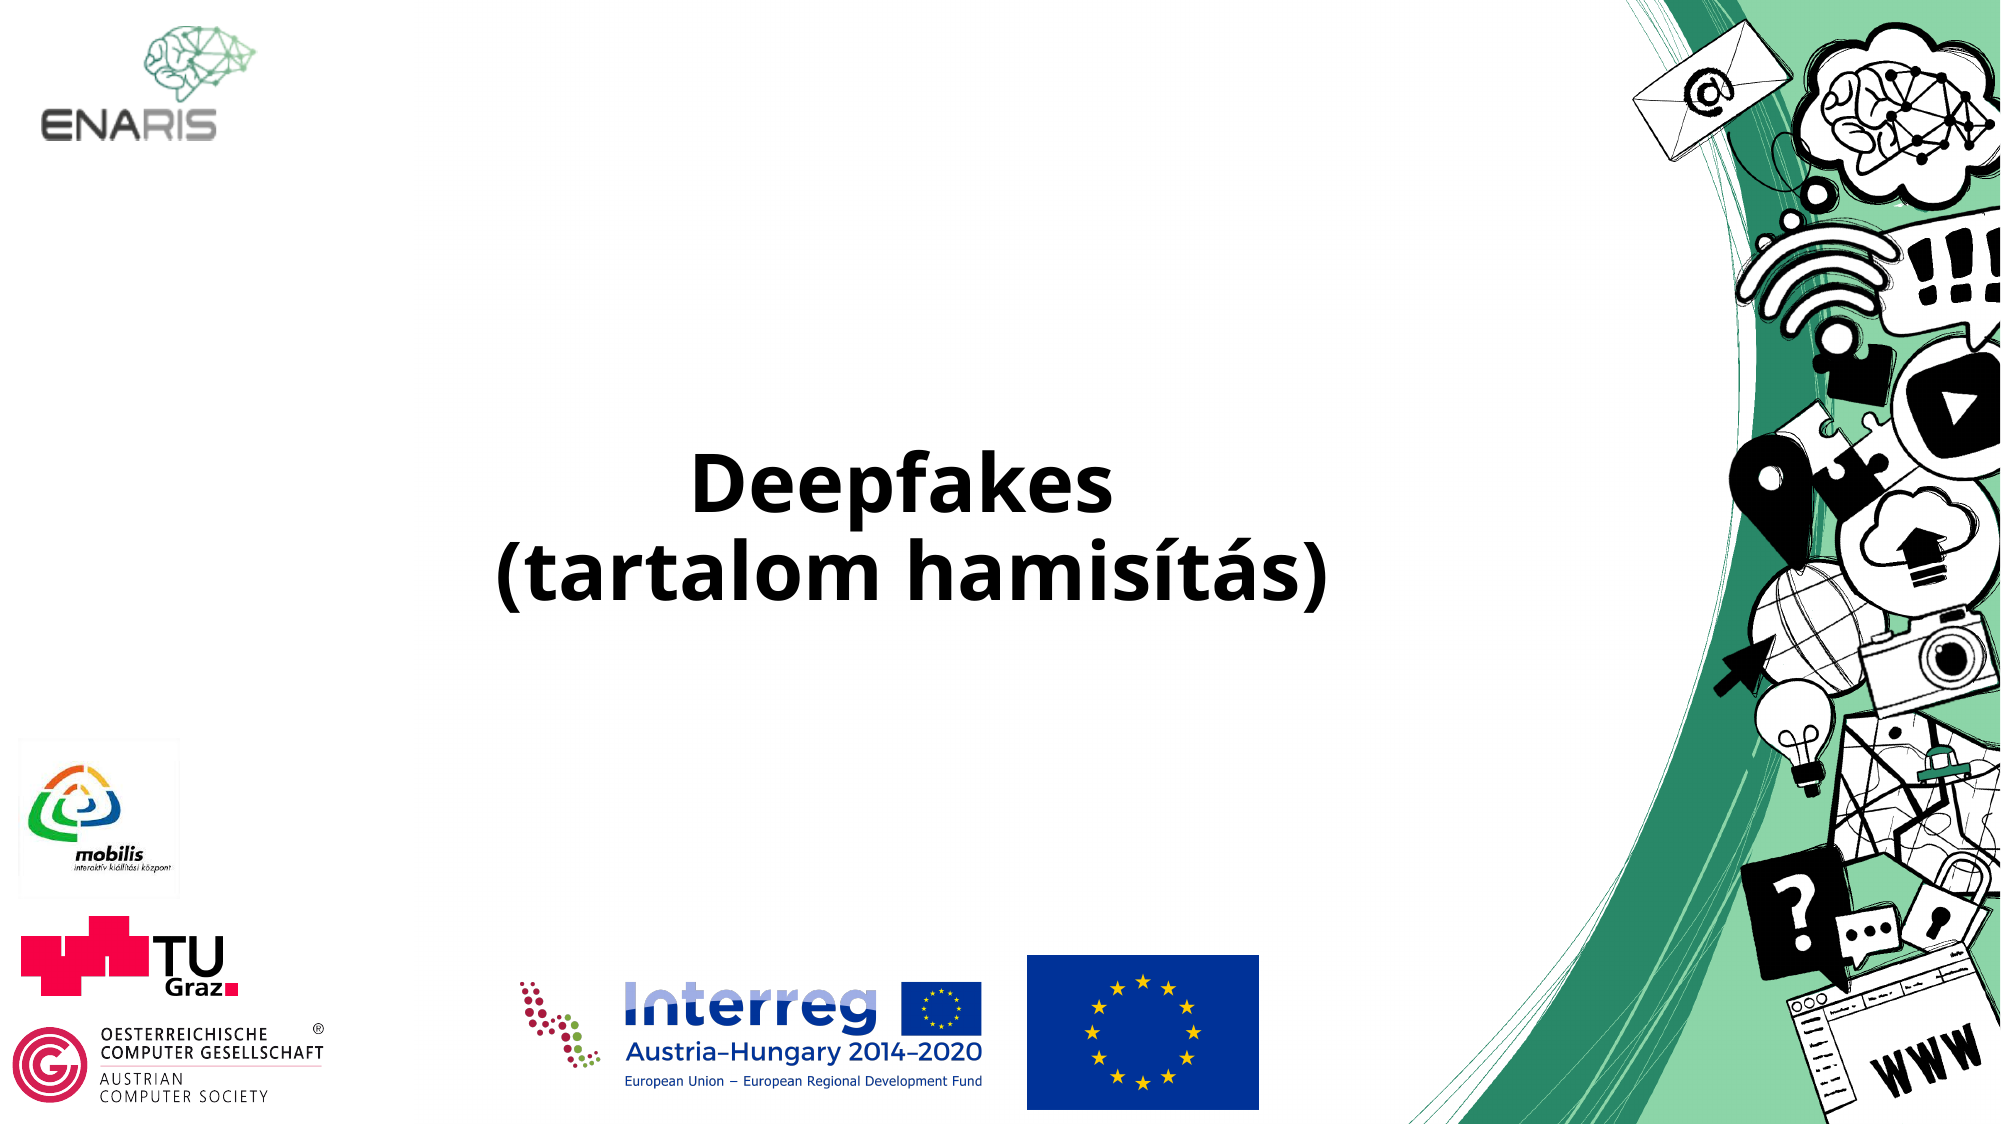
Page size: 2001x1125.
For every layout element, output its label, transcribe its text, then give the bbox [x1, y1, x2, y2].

picture [18, 738, 180, 899]
picture [21, 916, 238, 996]
picture [414, 0, 2001, 1124]
title Deepfakes (tartalom hamisítás) [266, 432, 1559, 626]
picture [41, 26, 258, 141]
picture [12, 1023, 324, 1103]
